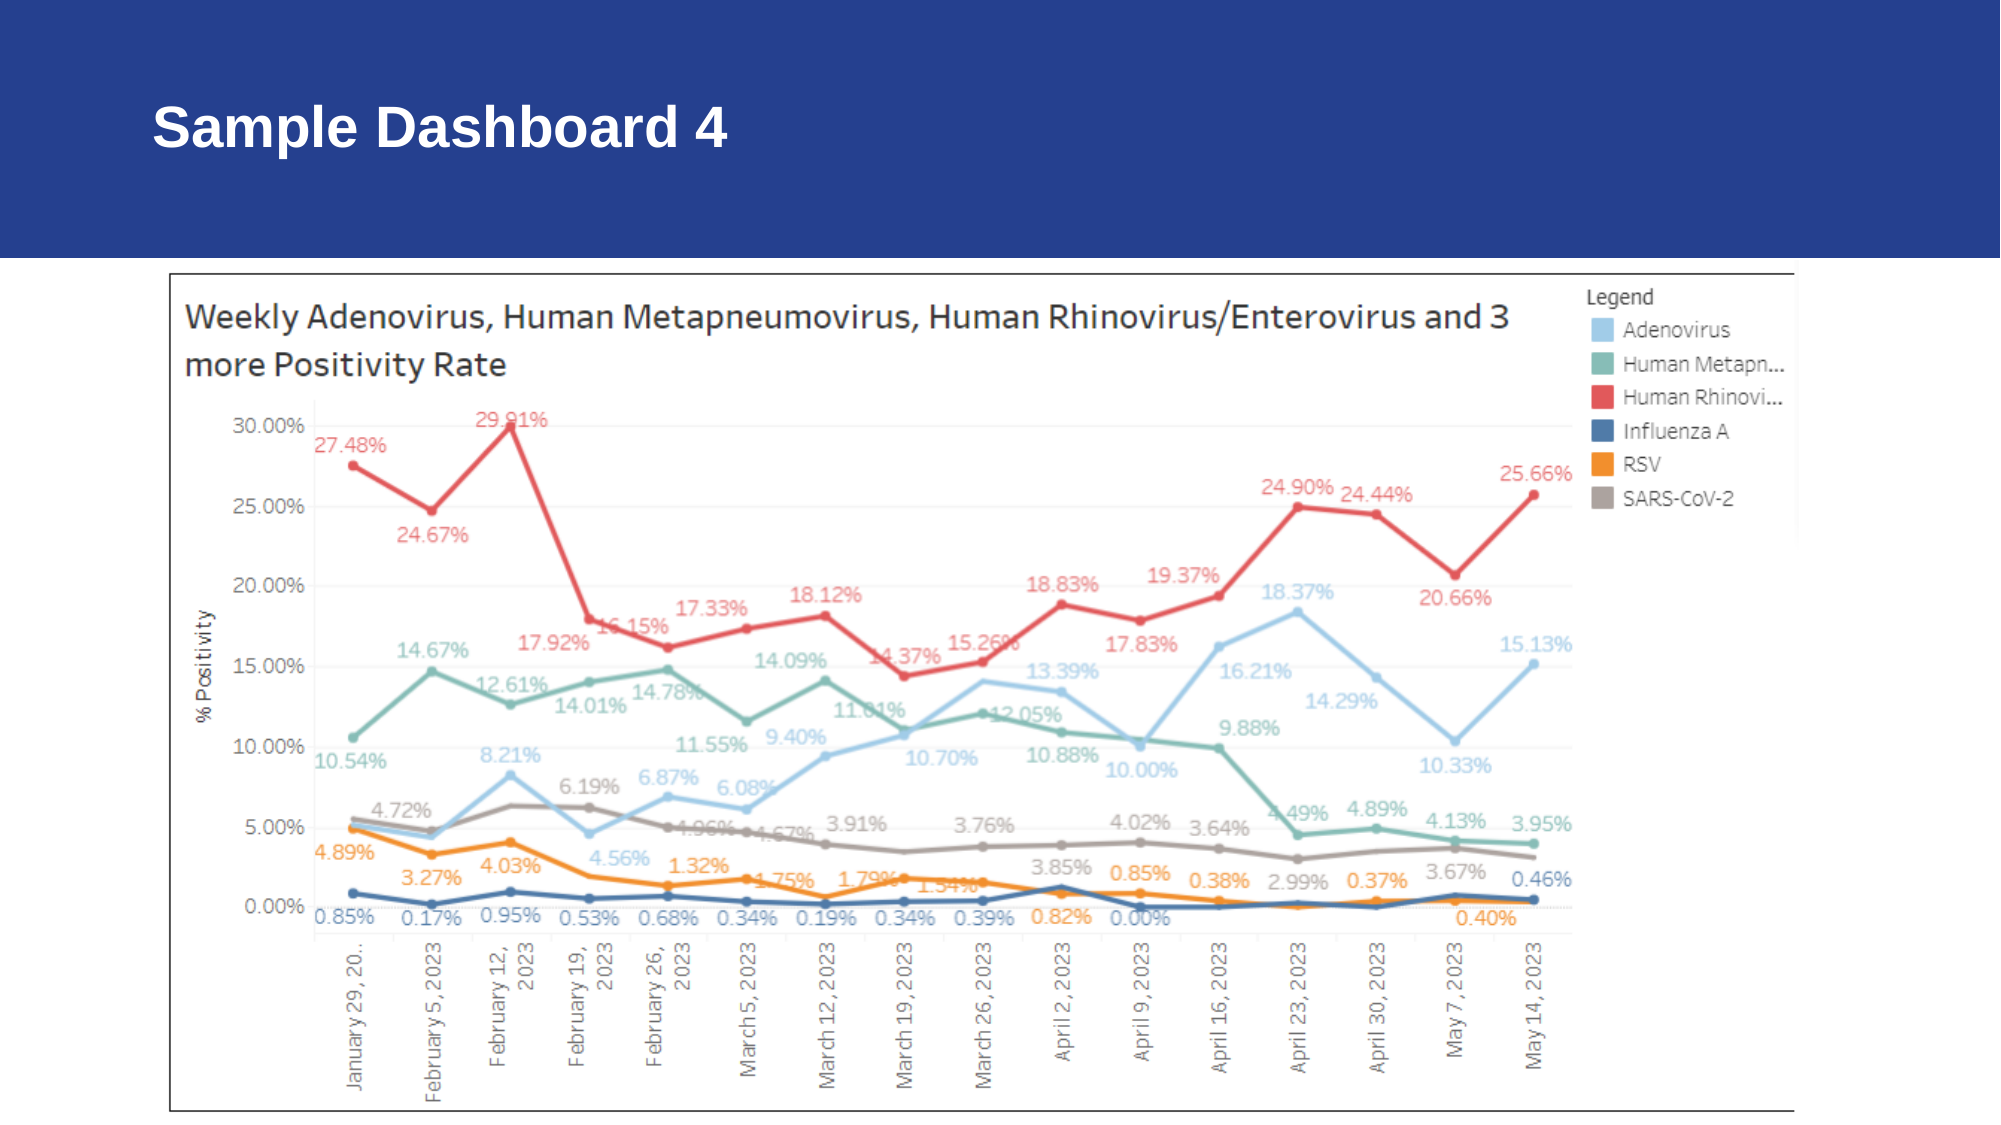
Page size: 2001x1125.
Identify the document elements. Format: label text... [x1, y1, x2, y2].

title Sample Dashboard 4 [137, 20, 1863, 238]
picture [156, 259, 1799, 1119]
